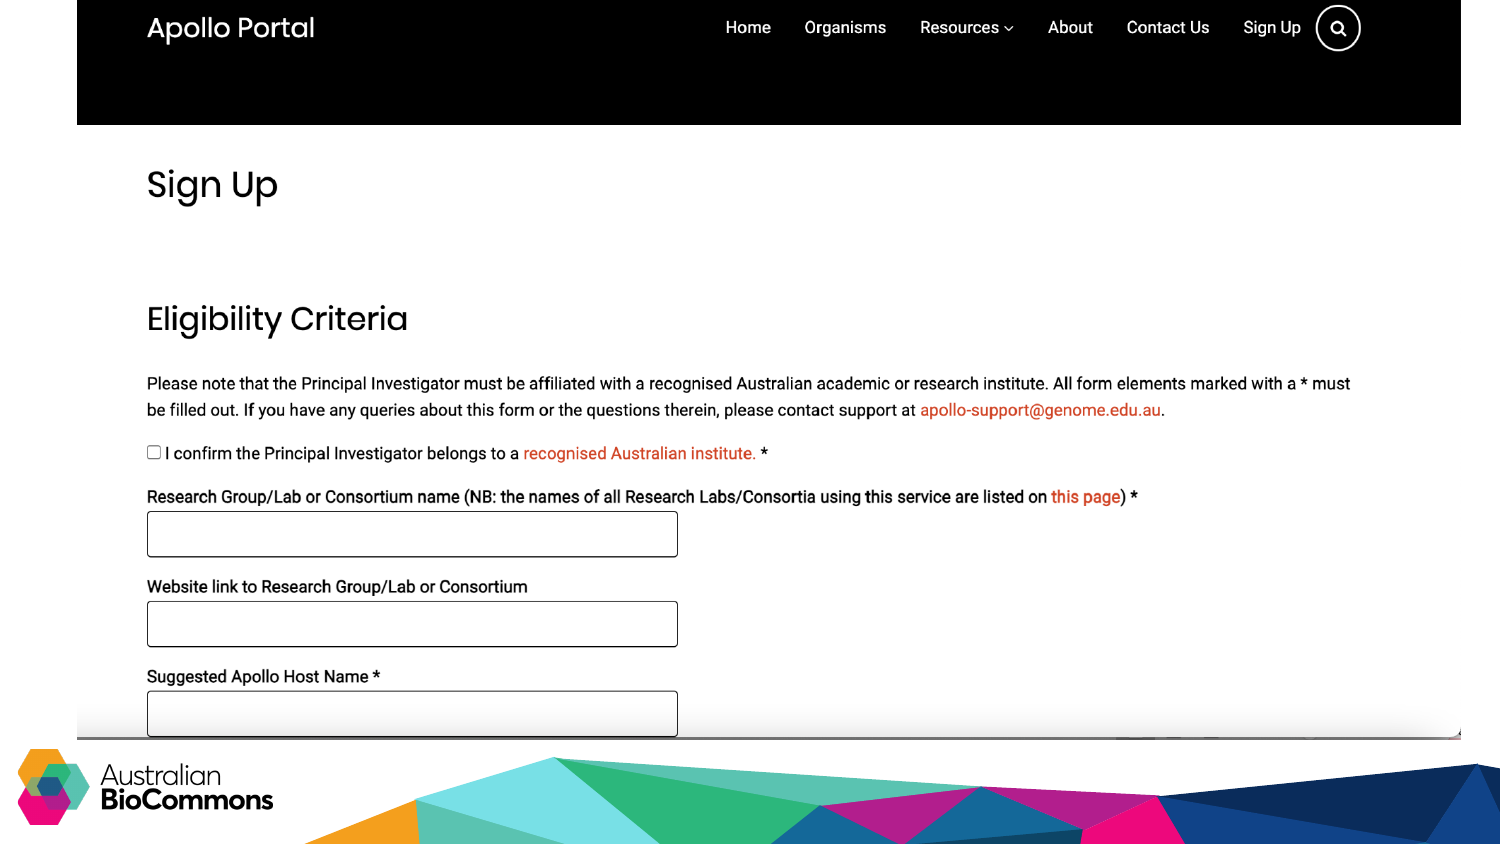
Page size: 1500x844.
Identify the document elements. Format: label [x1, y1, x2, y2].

picture [76, 0, 1461, 740]
picture [17, 749, 273, 825]
